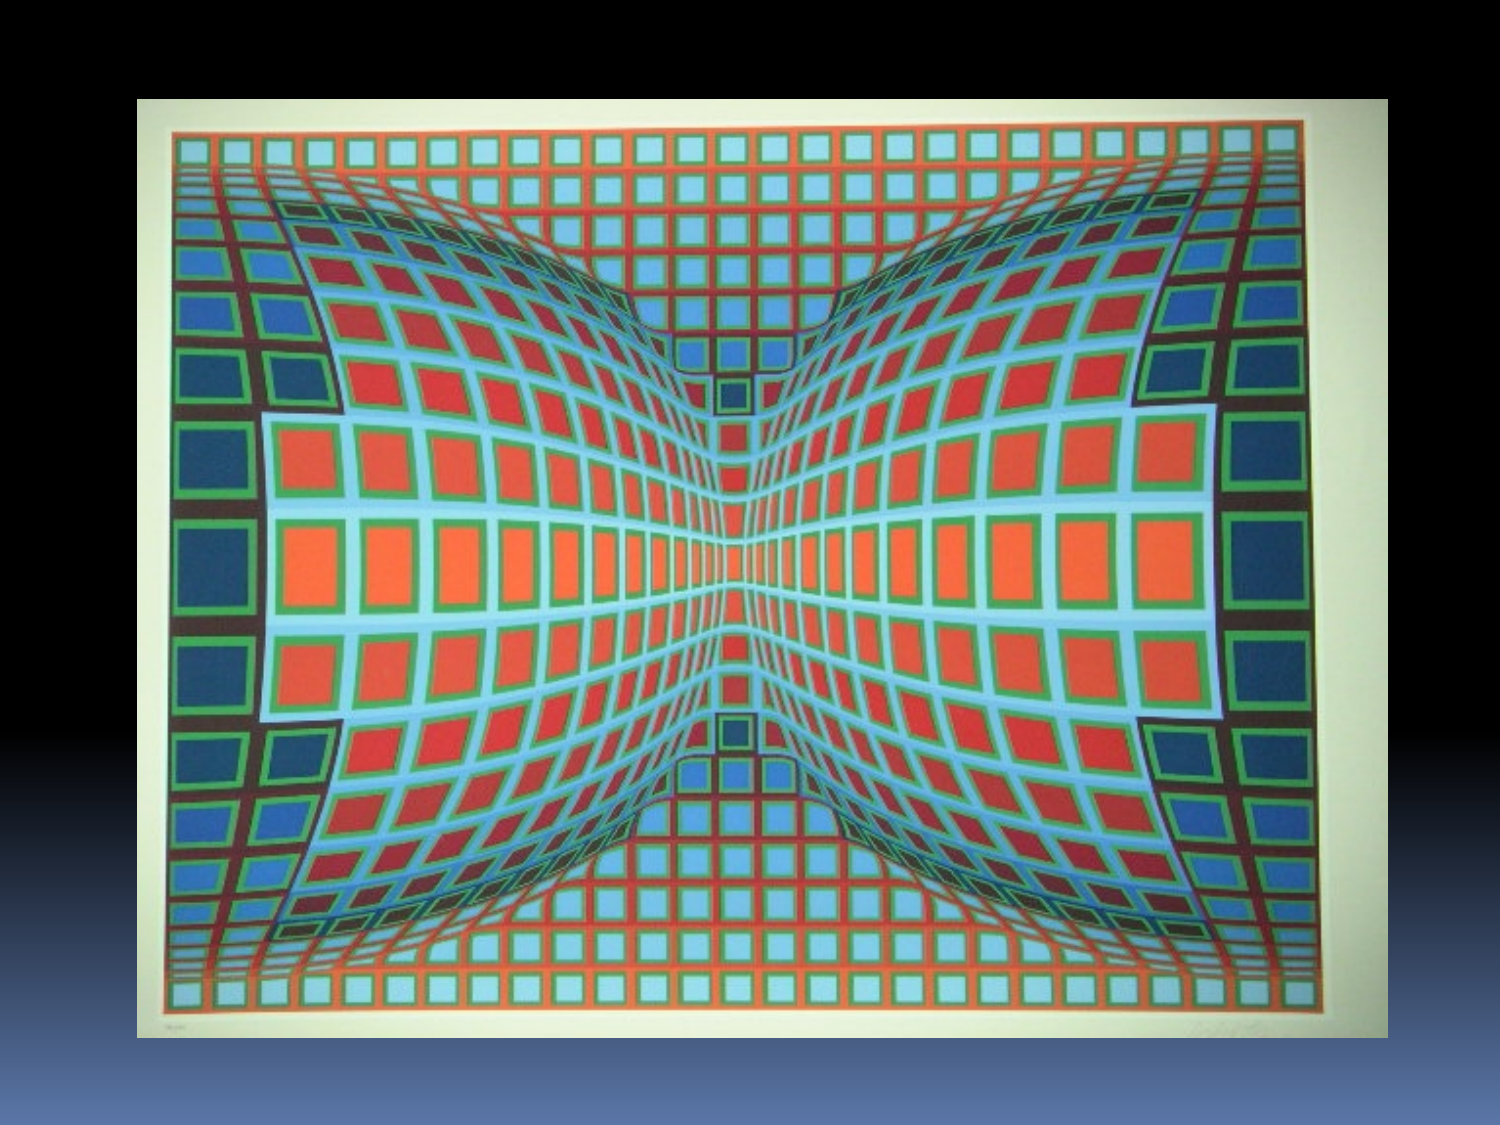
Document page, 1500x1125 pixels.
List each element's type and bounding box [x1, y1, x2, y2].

picture [137, 99, 1388, 1038]
